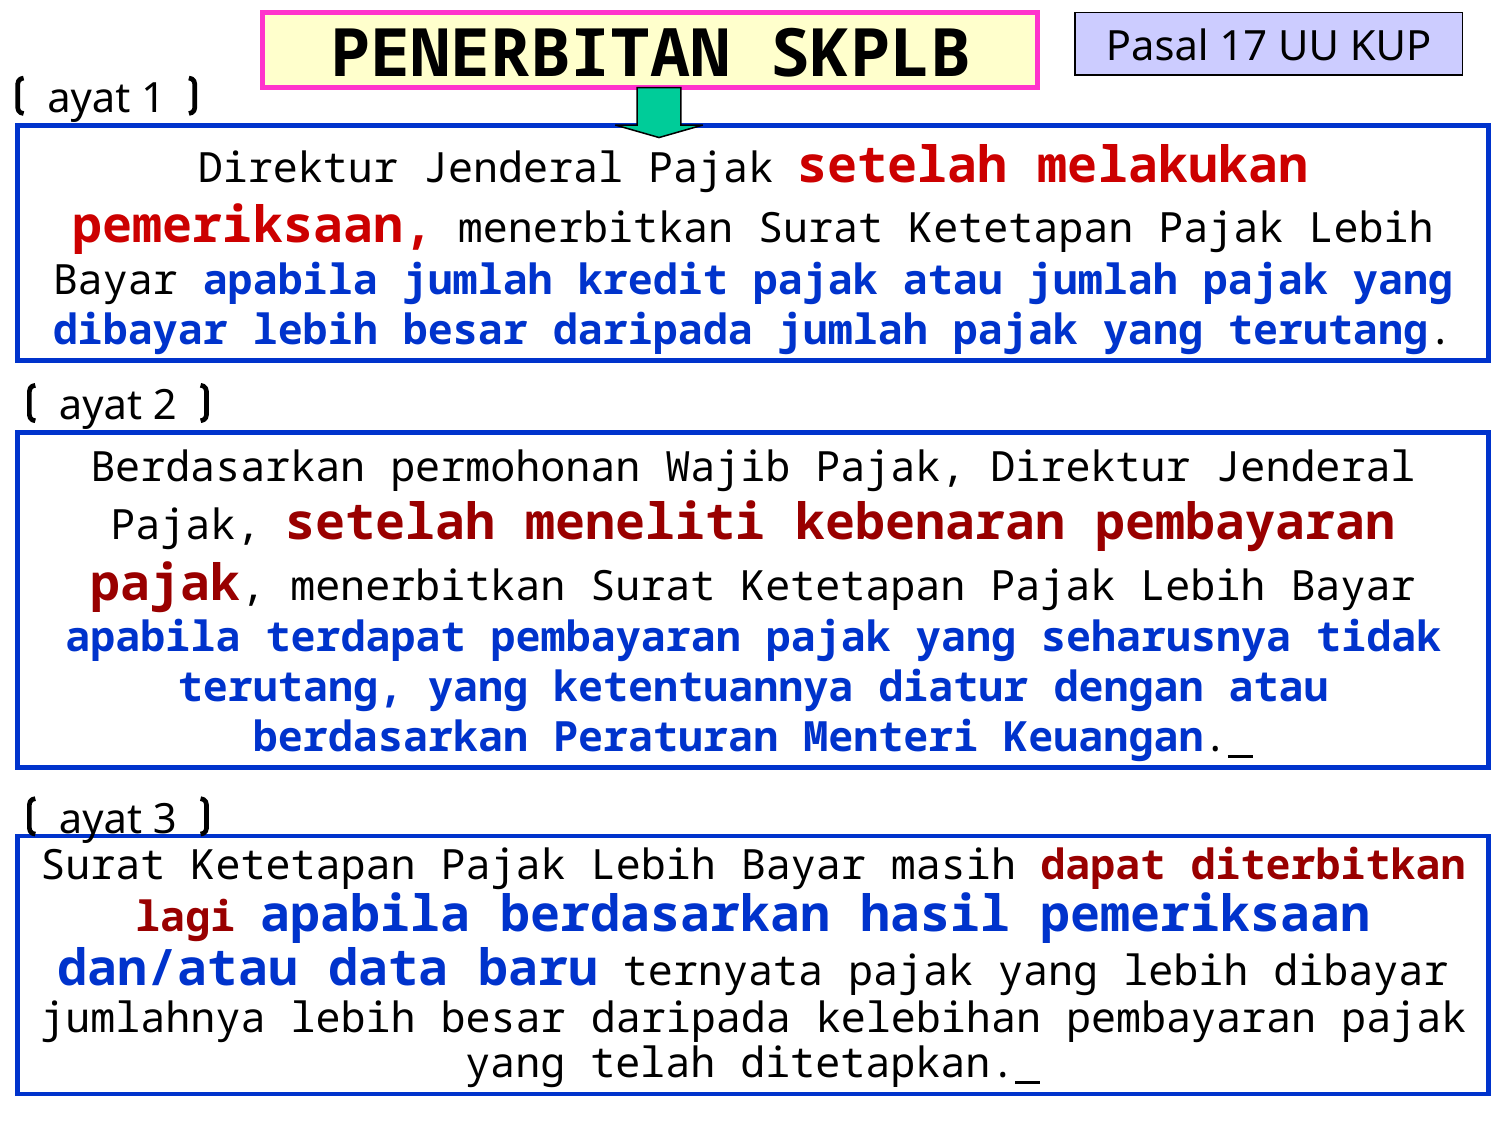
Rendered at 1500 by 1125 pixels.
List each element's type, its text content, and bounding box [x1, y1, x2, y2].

text_box [615, 87, 703, 138]
text_box Surat Ketetapan Pajak Lebih Bayar masih dapat diterbitkan lagi apabila berdasarkan hasil pemeriksaan dan/atau data baru ternyata pajak yang lebih dibayar jumlahnya lebih besar daripada kelebihan pembayaran pajak yang telah ditetapkan. [17, 836, 1489, 1095]
text_box ayat 3 [29, 798, 207, 835]
title PENERBITAN SKPLB [262, 12, 1038, 88]
text_box ayat 1 [17, 78, 195, 114]
text_box Pasal 17 UU KUP [1074, 12, 1463, 75]
text_box Direktur Jenderal Pajak setelah melakukan pemeriksaan, menerbitkan Surat Ketetapan Pajak Lebih Bayar apabila jumlah kredit pajak atau jumlah pajak yang dibayar lebih besar daripada jumlah pajak yang terutang. [17, 125, 1489, 361]
text_box ayat 2 [29, 385, 207, 421]
text_box Berdasarkan permohonan Wajib Pajak, Direktur Jenderal Pajak, setelah meneliti kebenaran pembayaran pajak, menerbitkan Surat Ketetapan Pajak Lebih Bayar apabila terdapat pembayaran pajak yang seharusnya tidak terutang, yang ketentuannya diatur dengan atau berdasarkan Peraturan Menteri Keuangan. [17, 432, 1489, 768]
